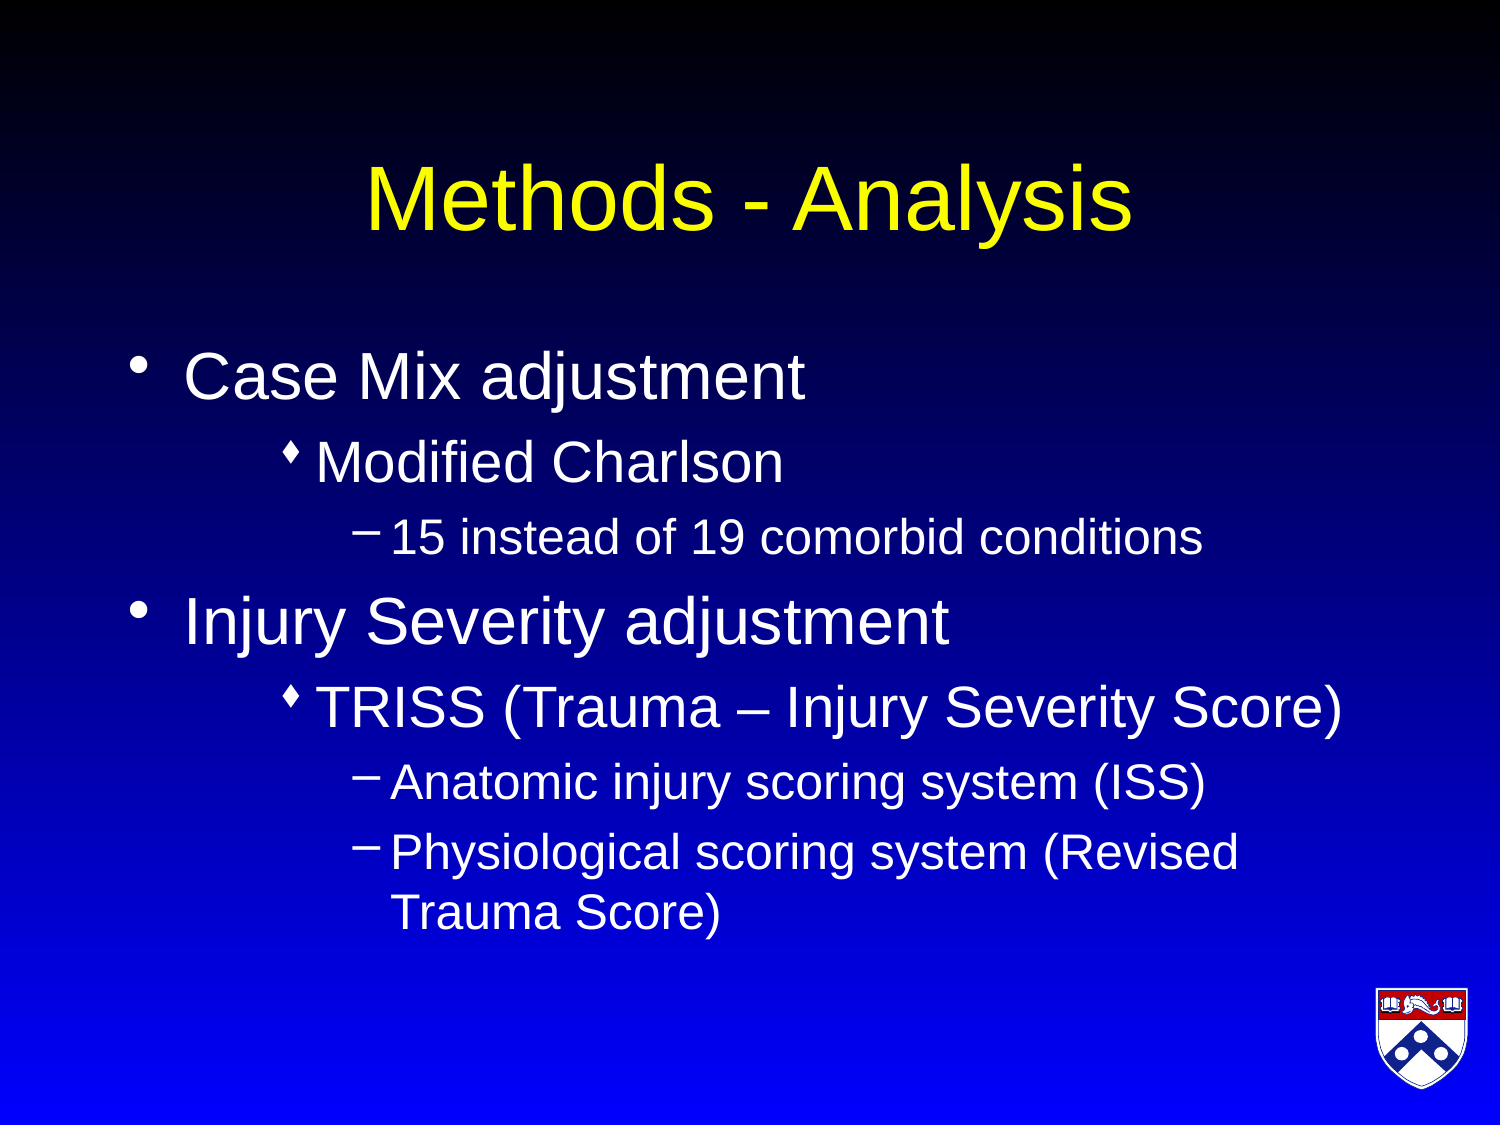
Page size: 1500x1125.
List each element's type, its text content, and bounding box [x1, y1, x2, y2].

title Methods - Analysis [112, 99, 1388, 288]
list Case Mix adjustment Modified Charlson 15 instead of 19 comorbid conditions Injury Severity adjustment TRISS (Trauma – Injury Severity Score) Anatomic injury scoring system (ISS) Physiological scoring system (Revised Trauma Score) [112, 324, 1388, 1001]
